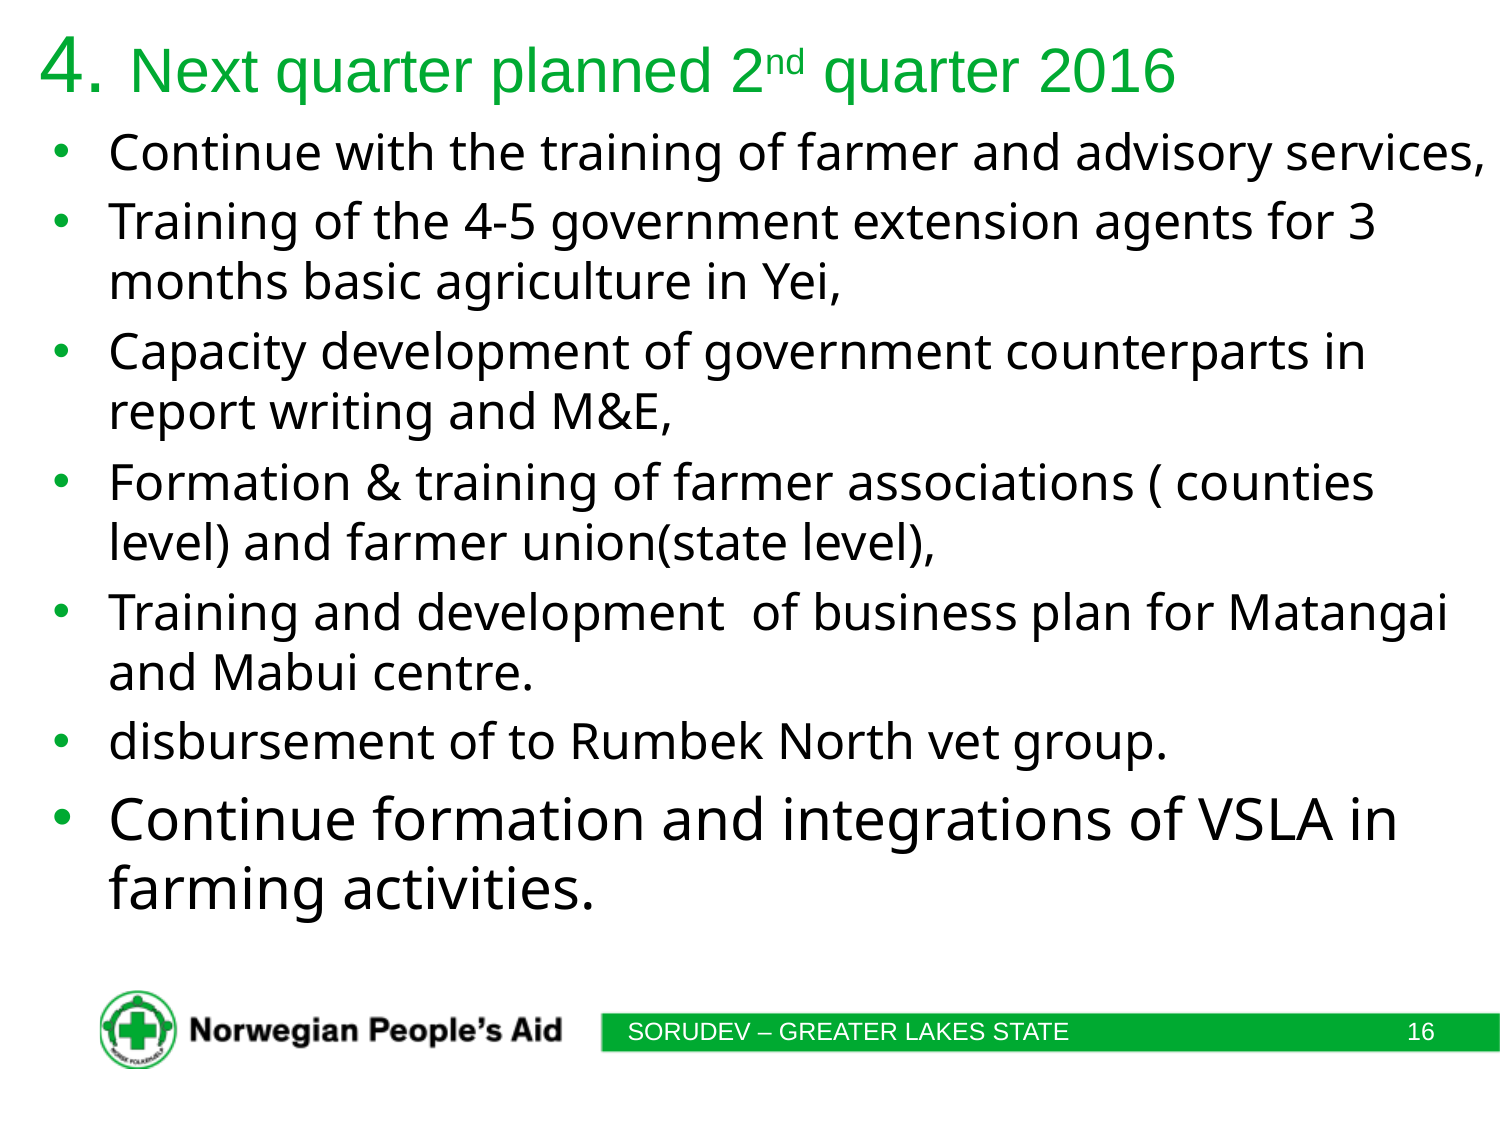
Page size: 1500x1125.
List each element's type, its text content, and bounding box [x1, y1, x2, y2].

slide_number 16 [1387, 999, 1450, 1060]
list Continue with the training of farmer and advisory services, Training of the 4-5 government extension agents for 3 months basic agriculture in Yei, Capacity development of government counterparts in report writing and M&E, Formation & training of farmer associations ( counties level) and farmer union(state level), Training and development of business plan for Matangai and Mabui centre. disbursement of to Rumbek North vet group. Continue formation and integrations of VSLA in farming activities. [37, 112, 1500, 1100]
title 4. Next quarter planned 2nd quarter 2016 [24, 4, 1375, 117]
footer SORUDEV – GREATER LAKES STATE [612, 999, 1375, 1060]
